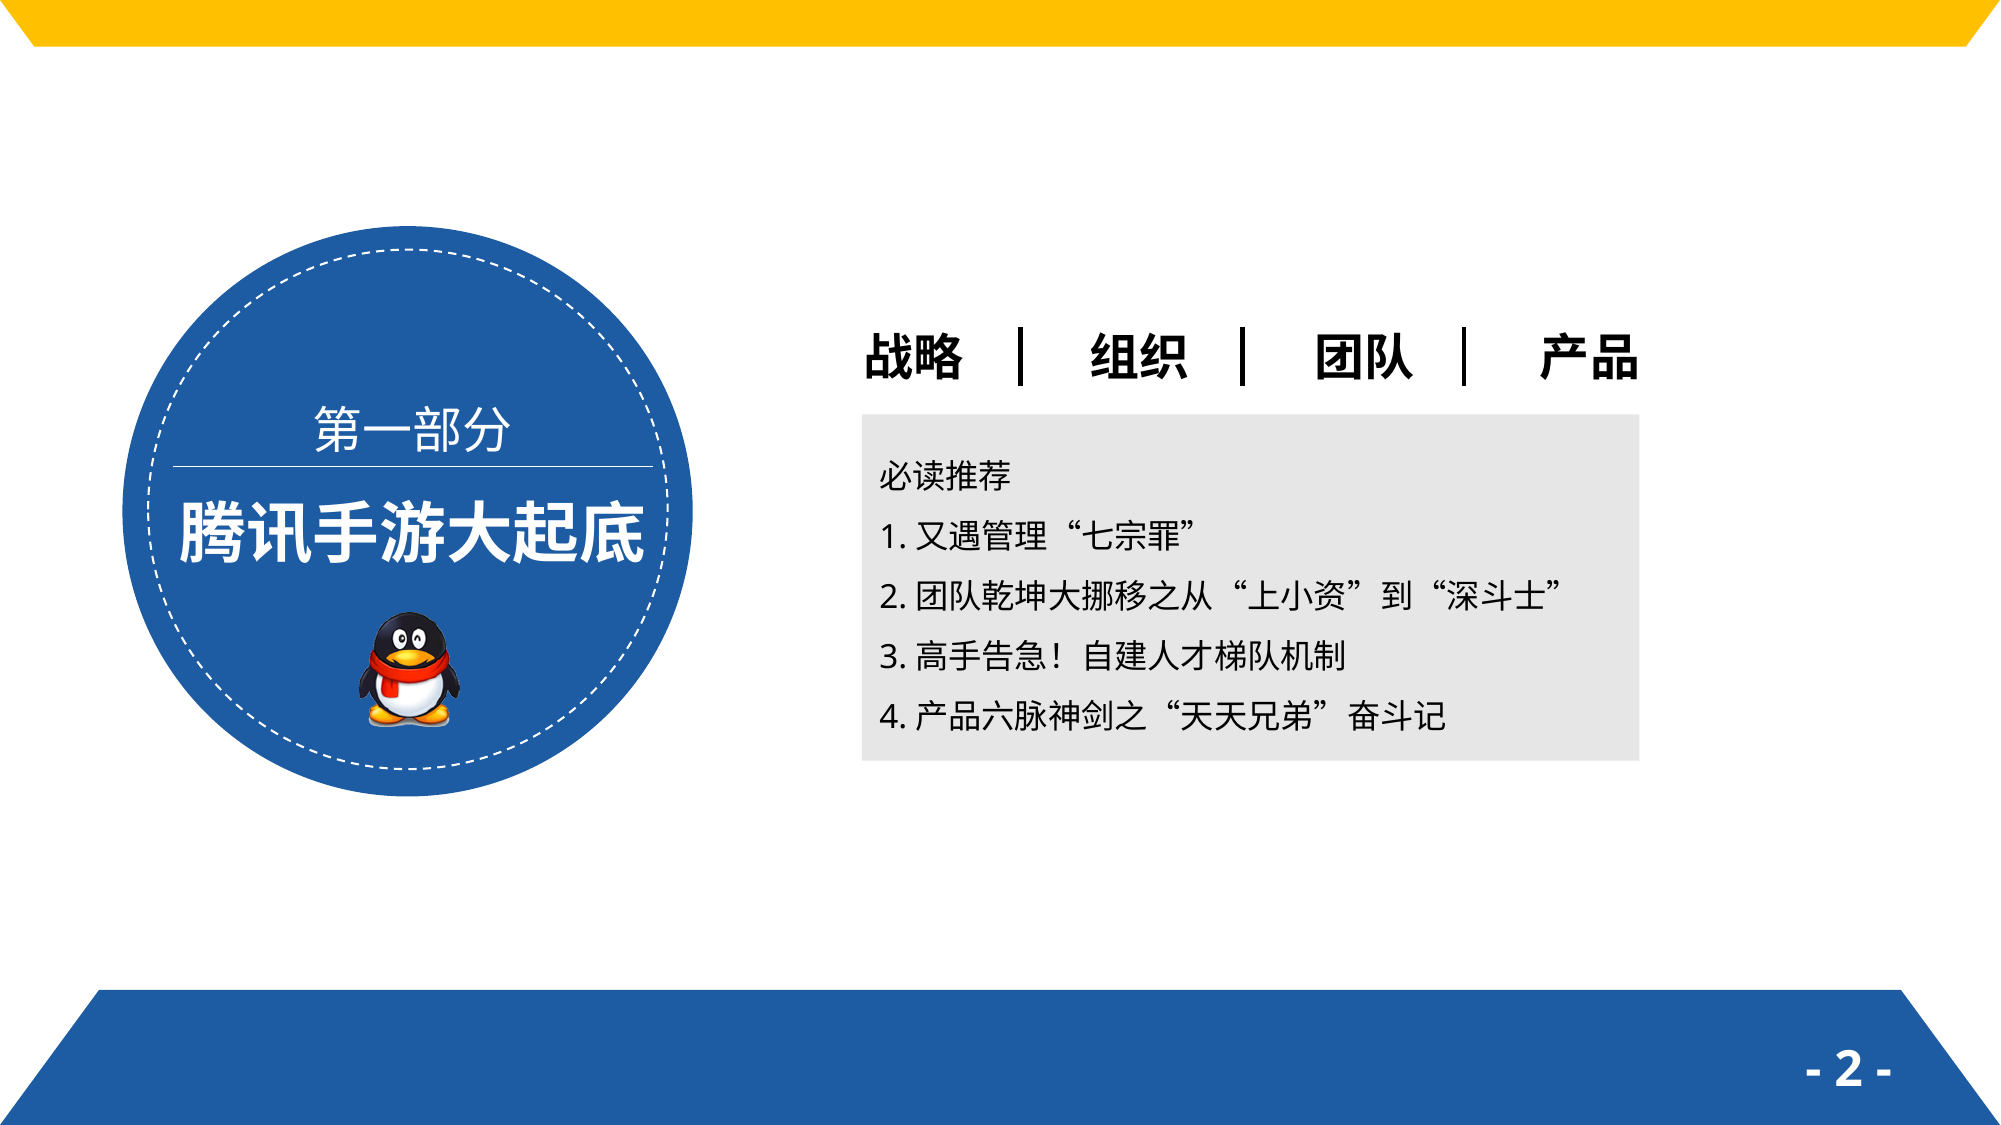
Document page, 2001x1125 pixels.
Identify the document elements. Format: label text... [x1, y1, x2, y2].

picture [349, 611, 466, 727]
text_box [0, 988, 2000, 1125]
text_box - 2 - [1790, 1029, 1907, 1105]
text_box [147, 248, 669, 771]
text_box [0, 0, 2000, 48]
text_box [121, 225, 694, 798]
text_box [847, 318, 1656, 761]
